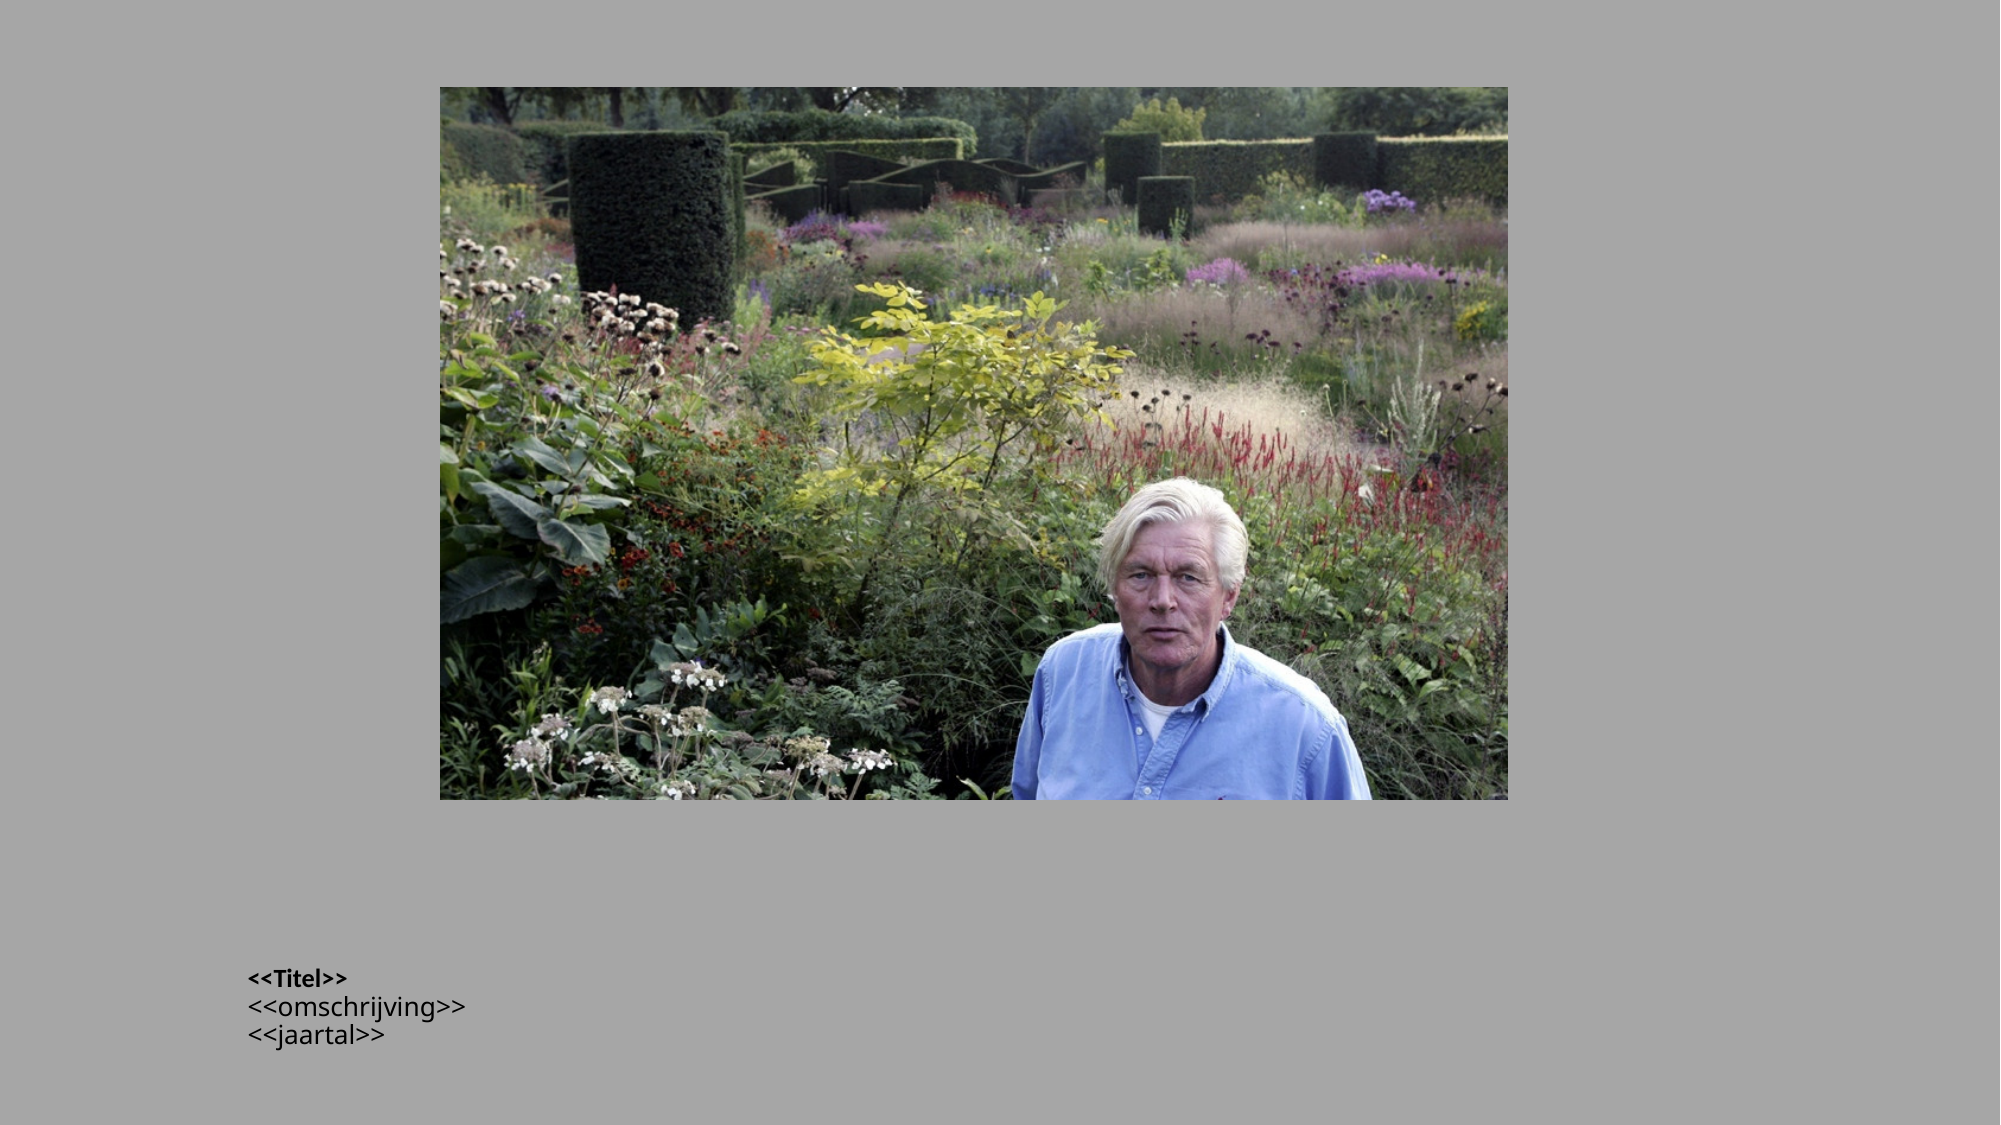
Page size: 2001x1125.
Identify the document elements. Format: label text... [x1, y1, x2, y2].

title <<Titel>> <<omschrijving>> <<jaartal>> [232, 956, 942, 1058]
picture [440, 87, 1508, 800]
